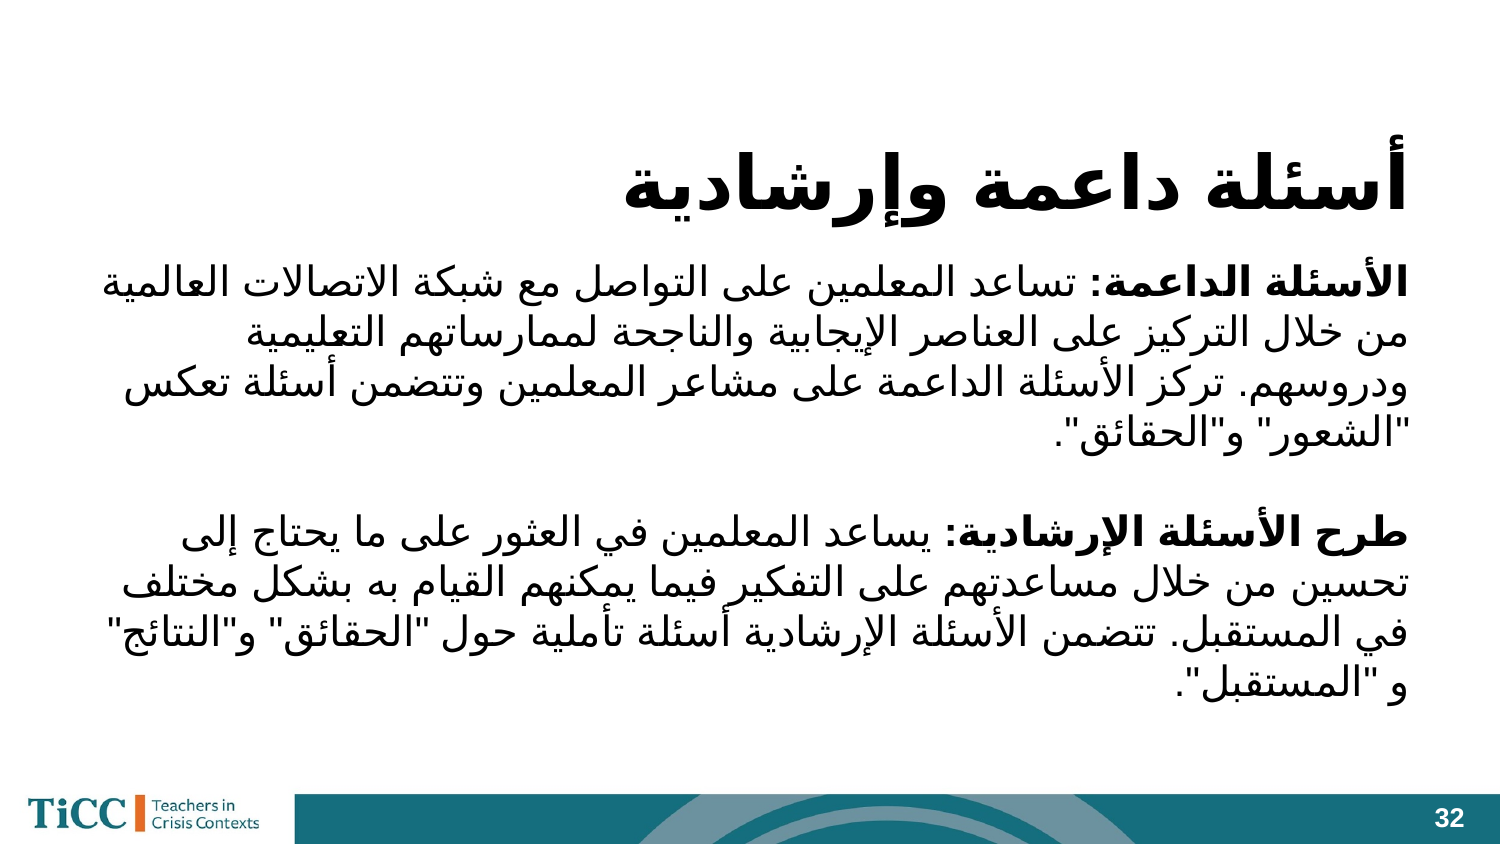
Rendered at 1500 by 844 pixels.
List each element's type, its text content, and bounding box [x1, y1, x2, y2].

picture [0, 0, 1500, 844]
slide_number ‹#› [1389, 784, 1480, 844]
list الأسئلة الداعمة: تساعد المعلمين على التواصل مع شبكة الاتصالات العالمية من خلال التركيز على العناصر الإيجابية والناجحة لممارساتهم التعليمية ودروسهم. تركز الأسئلة الداعمة على مشاعر المعلمين وتتضمن أسئلة تعكس "الشعور" و"الحقائق". طرح الأسئلة الإرشادية: يساعد المعلمين في العثور على ما يحتاج إلى تحسين من خلال مساعدتهم على التفكير فيما يمكنهم القيام به بشكل مختلف في المستقبل. تتضمن الأسئلة الإرشادية أسئلة تأملية حول "الحقائق" و"النتائج" و "المستقبل". [75, 239, 1425, 808]
title أسئلة داعمة وإرشادية [75, 52, 1425, 239]
